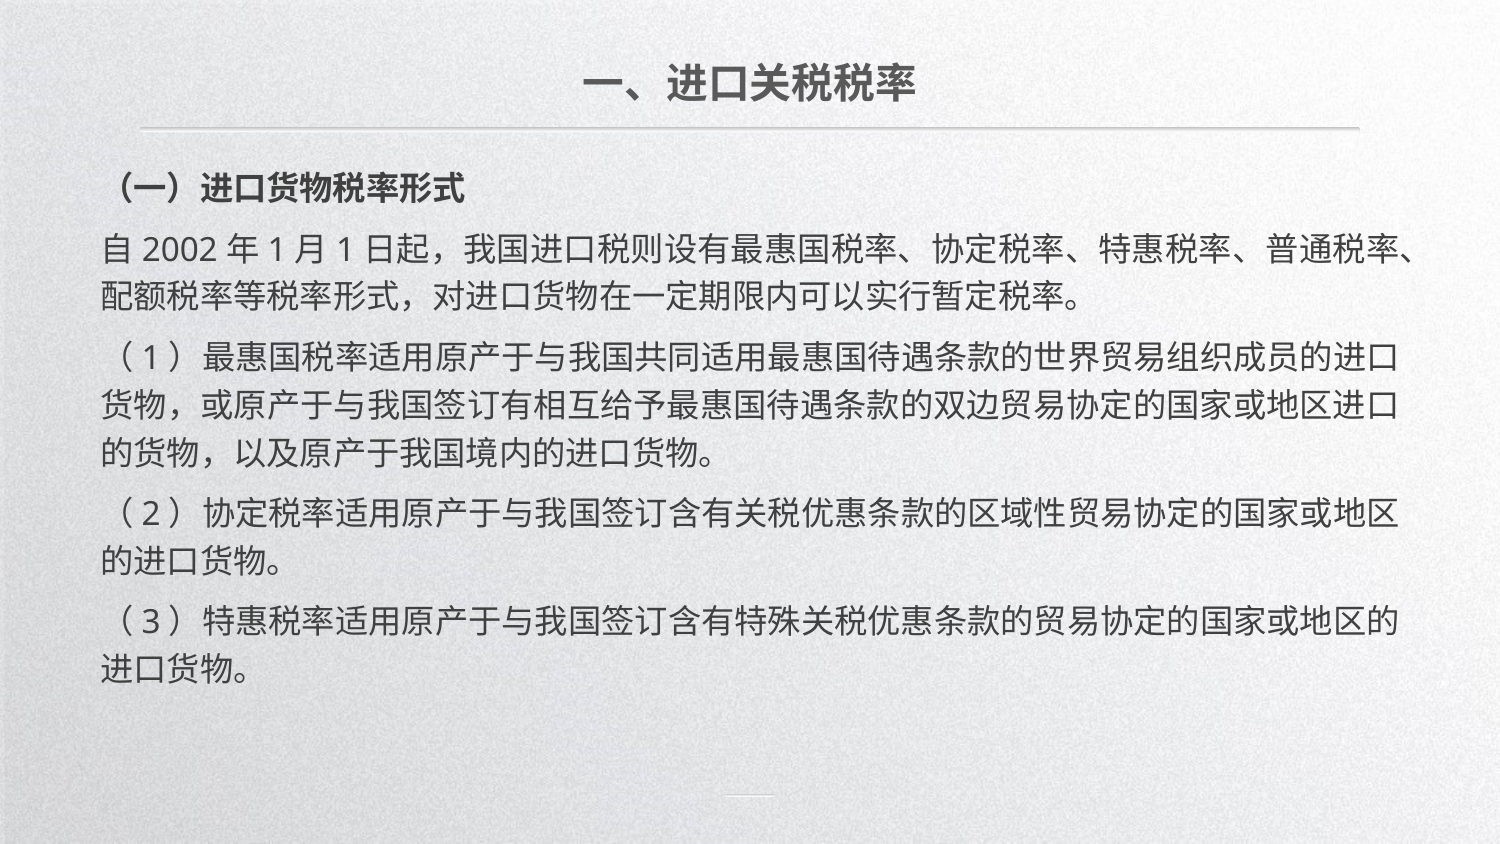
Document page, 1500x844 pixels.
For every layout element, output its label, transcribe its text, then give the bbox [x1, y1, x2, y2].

text_box （一）进口货物税率形式 自2002年1月1日起，我国进口税则设有最惠国税率、协定税率、特惠税率、普通税率、配额税率等税率形式，对进口货物在一定期限内可以实行暂定税率。 （1）最惠国税率适用原产于与我国共同适用最惠国待遇条款的世界贸易组织成员的进口货物，或原产于与我国签订有相互给予最惠国待遇条款的双边贸易协定的国家或地区进口的货物，以及原产于我国境内的进口货物。 （2）协定税率适用原产于与我国签订含有关税优惠条款的区域性贸易协定的国家或地区的进口货物。 （3）特惠税率适用原产于与我国签订含有特殊关税优惠条款的贸易协定的国家或地区的进口货物。 [100, 159, 1400, 689]
text_box 一、进口关税税率 [460, 50, 1039, 112]
picture [0, 0, 1500, 844]
